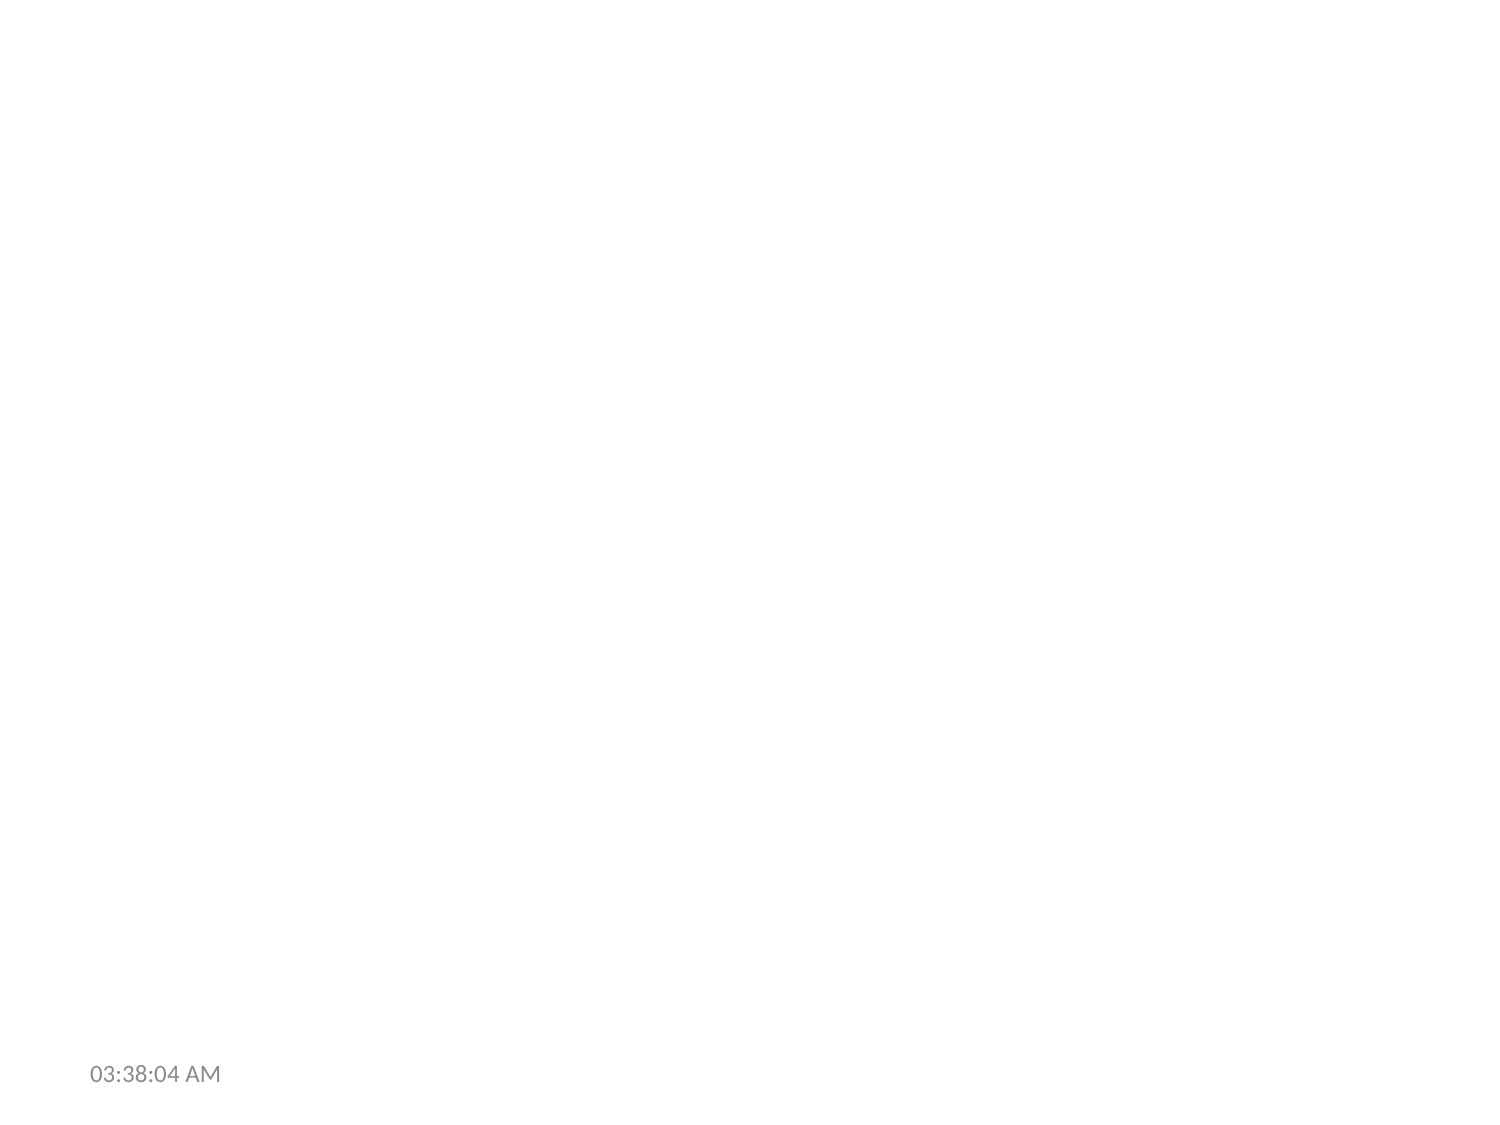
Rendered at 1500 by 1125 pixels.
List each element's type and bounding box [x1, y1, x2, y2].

slide_number [75, 1042, 425, 1103]
